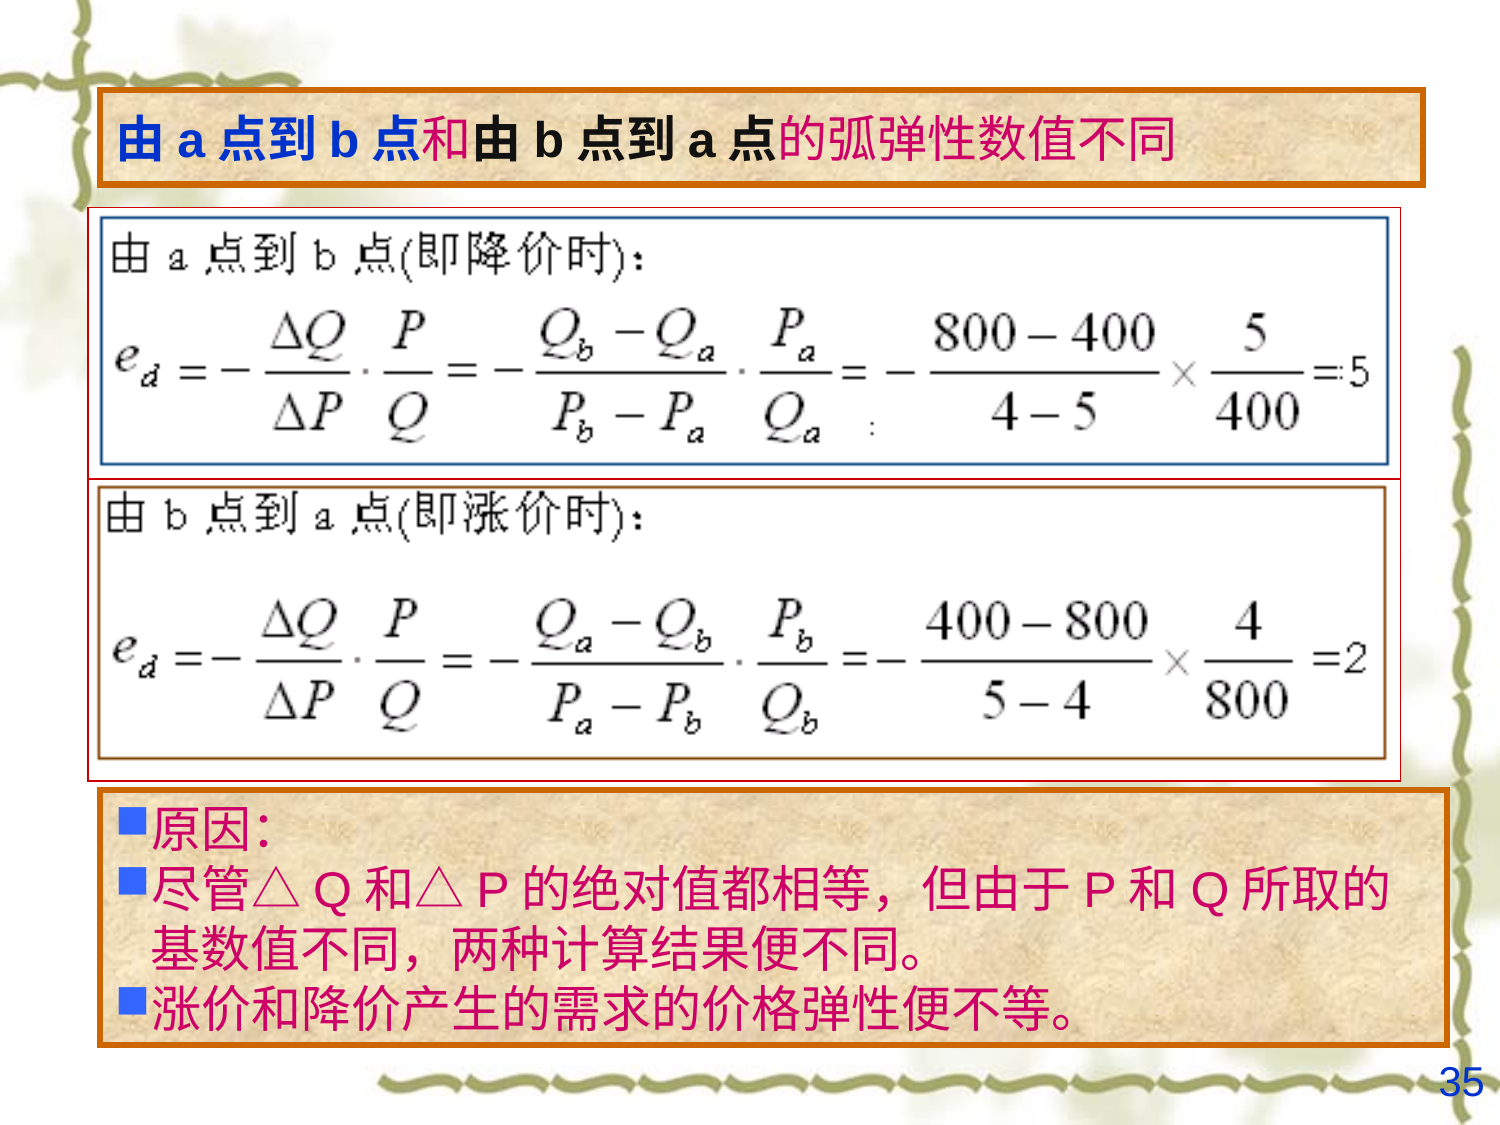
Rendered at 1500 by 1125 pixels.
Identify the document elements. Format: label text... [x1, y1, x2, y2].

title 由a点到b点和由b点到a点的弧弹性数值不同 [100, 90, 1424, 185]
text_box 原因： 尽管△Q和△P的绝对值都相等，但由于P和Q所取的基数值不同，两种计算结果便不同。 涨价和降价产生的需求的价格弹性便不等。 [100, 790, 1447, 1045]
picture [0, 0, 1500, 1125]
slide_number 35 [1080, 1046, 1500, 1125]
